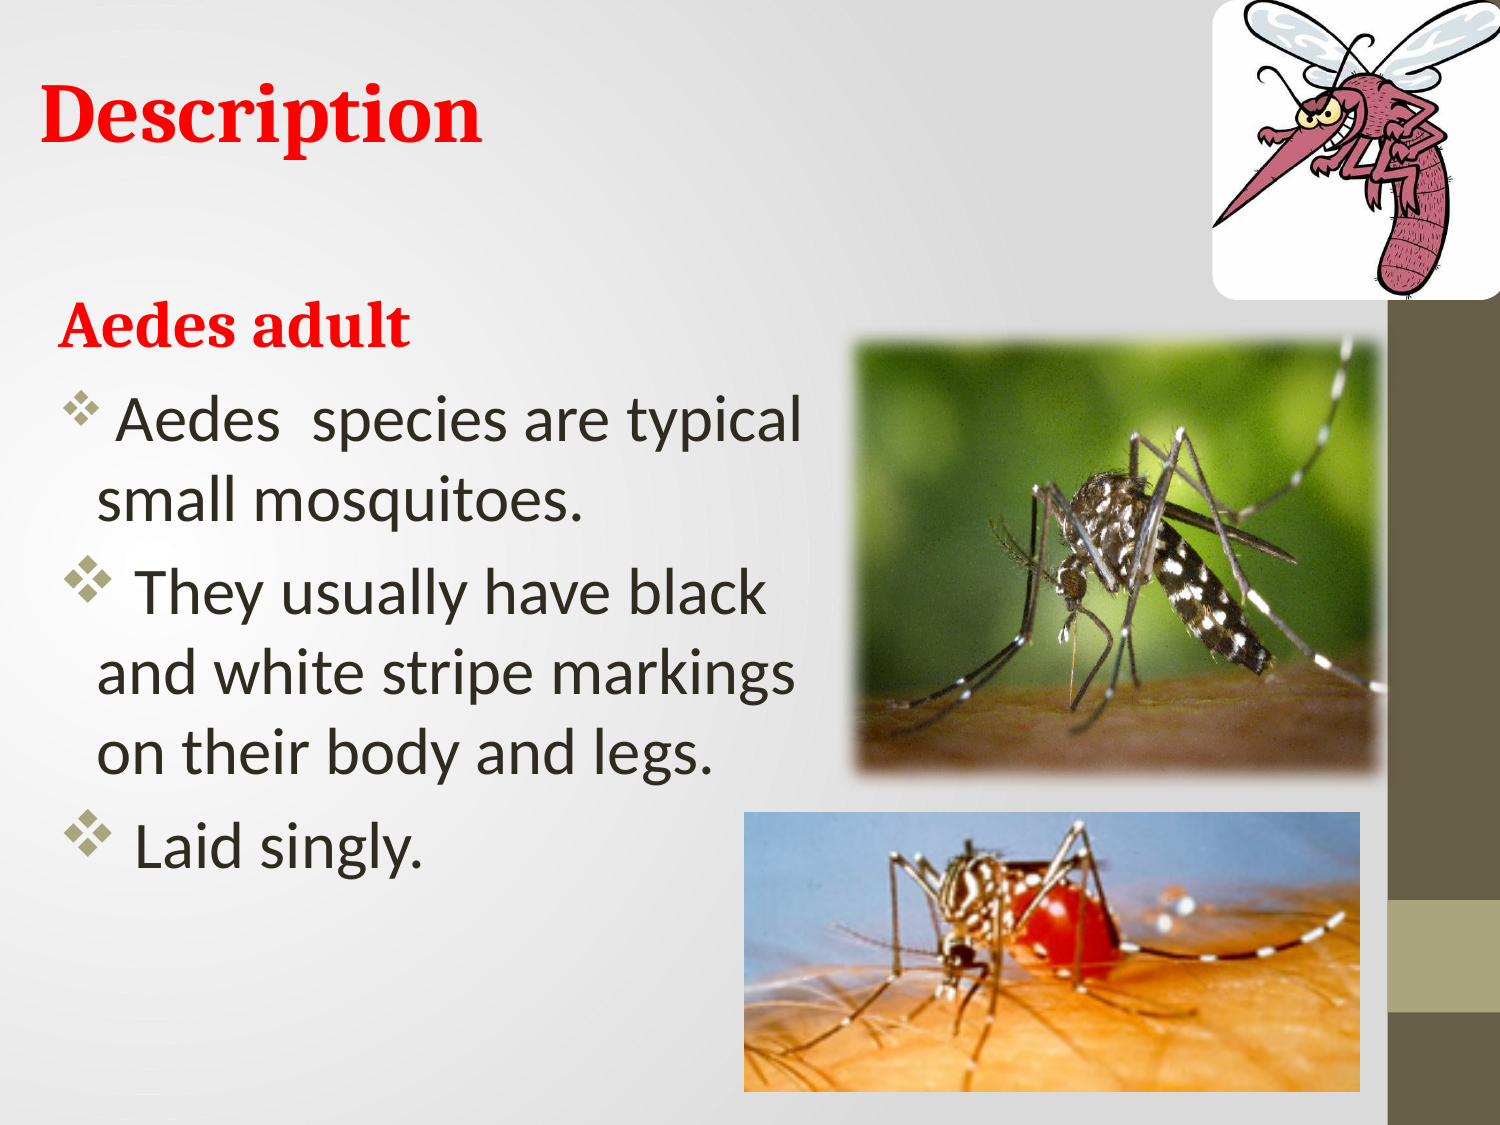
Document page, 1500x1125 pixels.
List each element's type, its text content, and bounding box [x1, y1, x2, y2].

title Description [24, 50, 1209, 168]
list Aedes adult Aedes species are typical small mosquitoes. They usually have black and white stripe markings on their body and legs. Laid singly. [24, 200, 863, 1063]
picture [744, 811, 1360, 1093]
picture [836, 324, 1397, 793]
picture [1211, 0, 1500, 301]
